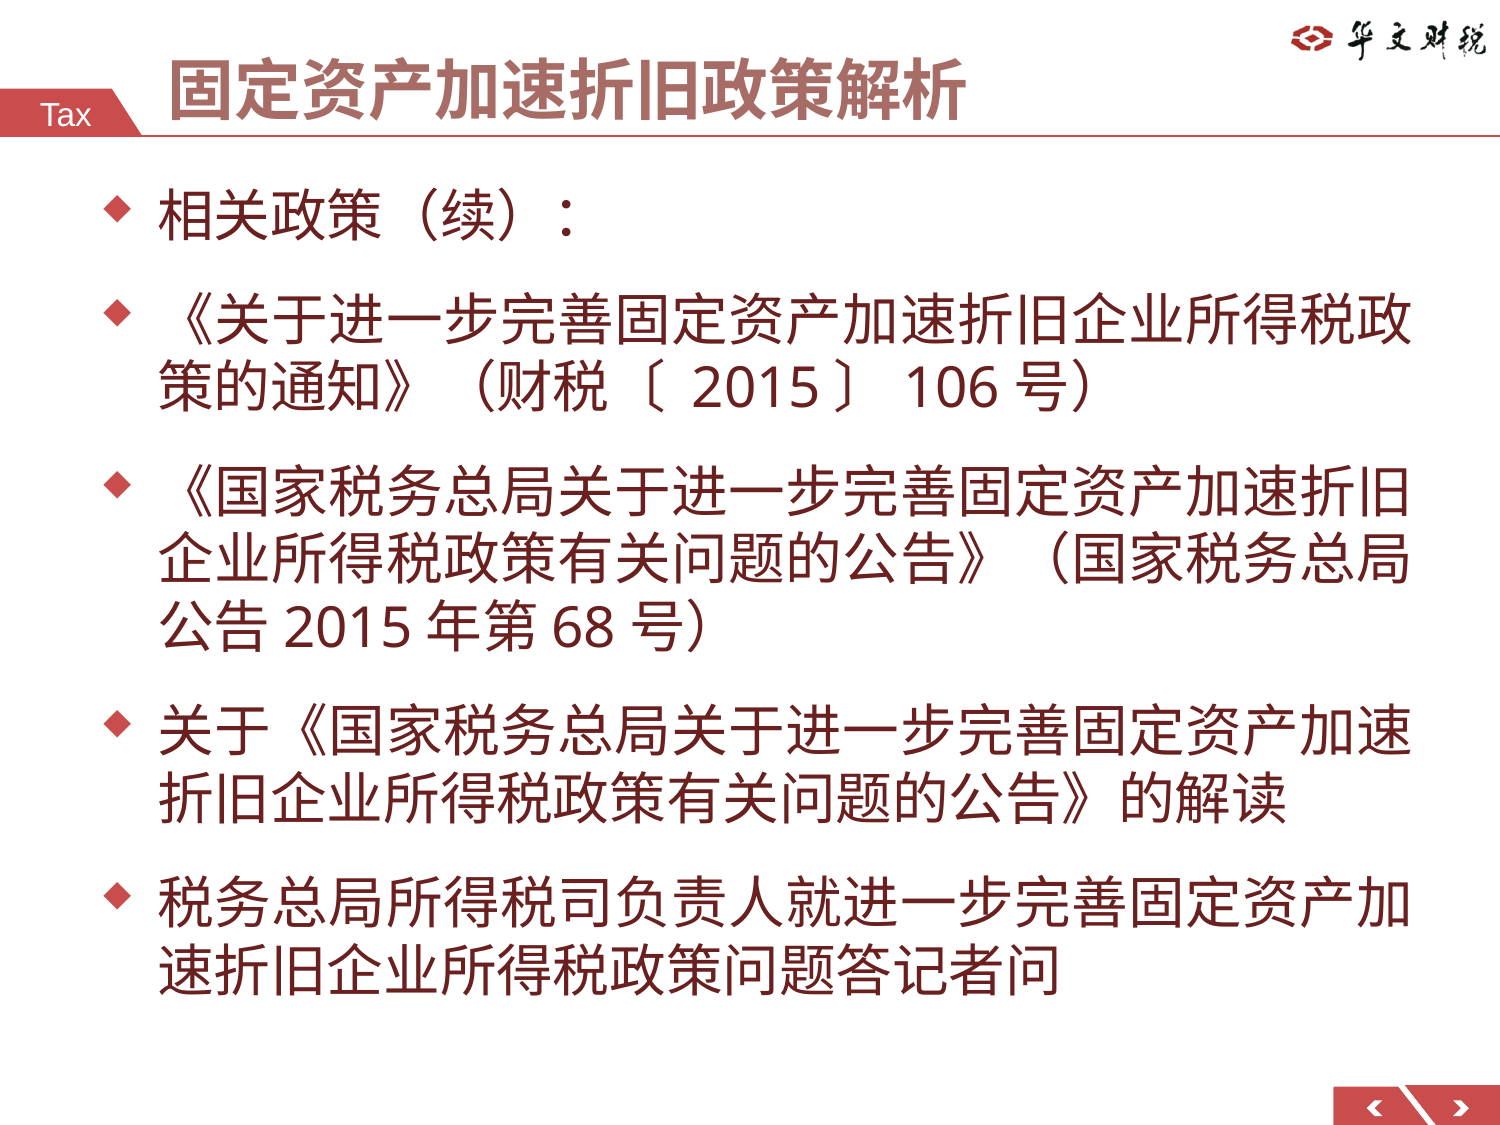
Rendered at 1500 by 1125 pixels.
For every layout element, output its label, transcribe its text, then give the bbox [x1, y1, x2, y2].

title 固定资产加速折旧政策解析 [152, 31, 1292, 137]
list 相关政策（续）： 《关于进一步完善固定资产加速折旧企业所得税政策的通知》（财税〔 2015〕106号） 《国家税务总局关于进一步完善固定资产加速折旧企业所得税政策有关问题的公告》（国家税务总局公告2015年第68号） 关于《国家税务总局关于进一步完善固定资产加速折旧企业所得税政策有关问题的公告》的解读 税务总局所得税司负责人就进一步完善固定资产加速折旧企业所得税政策问题答记者问 [85, 172, 1430, 1014]
picture [1291, 19, 1486, 61]
